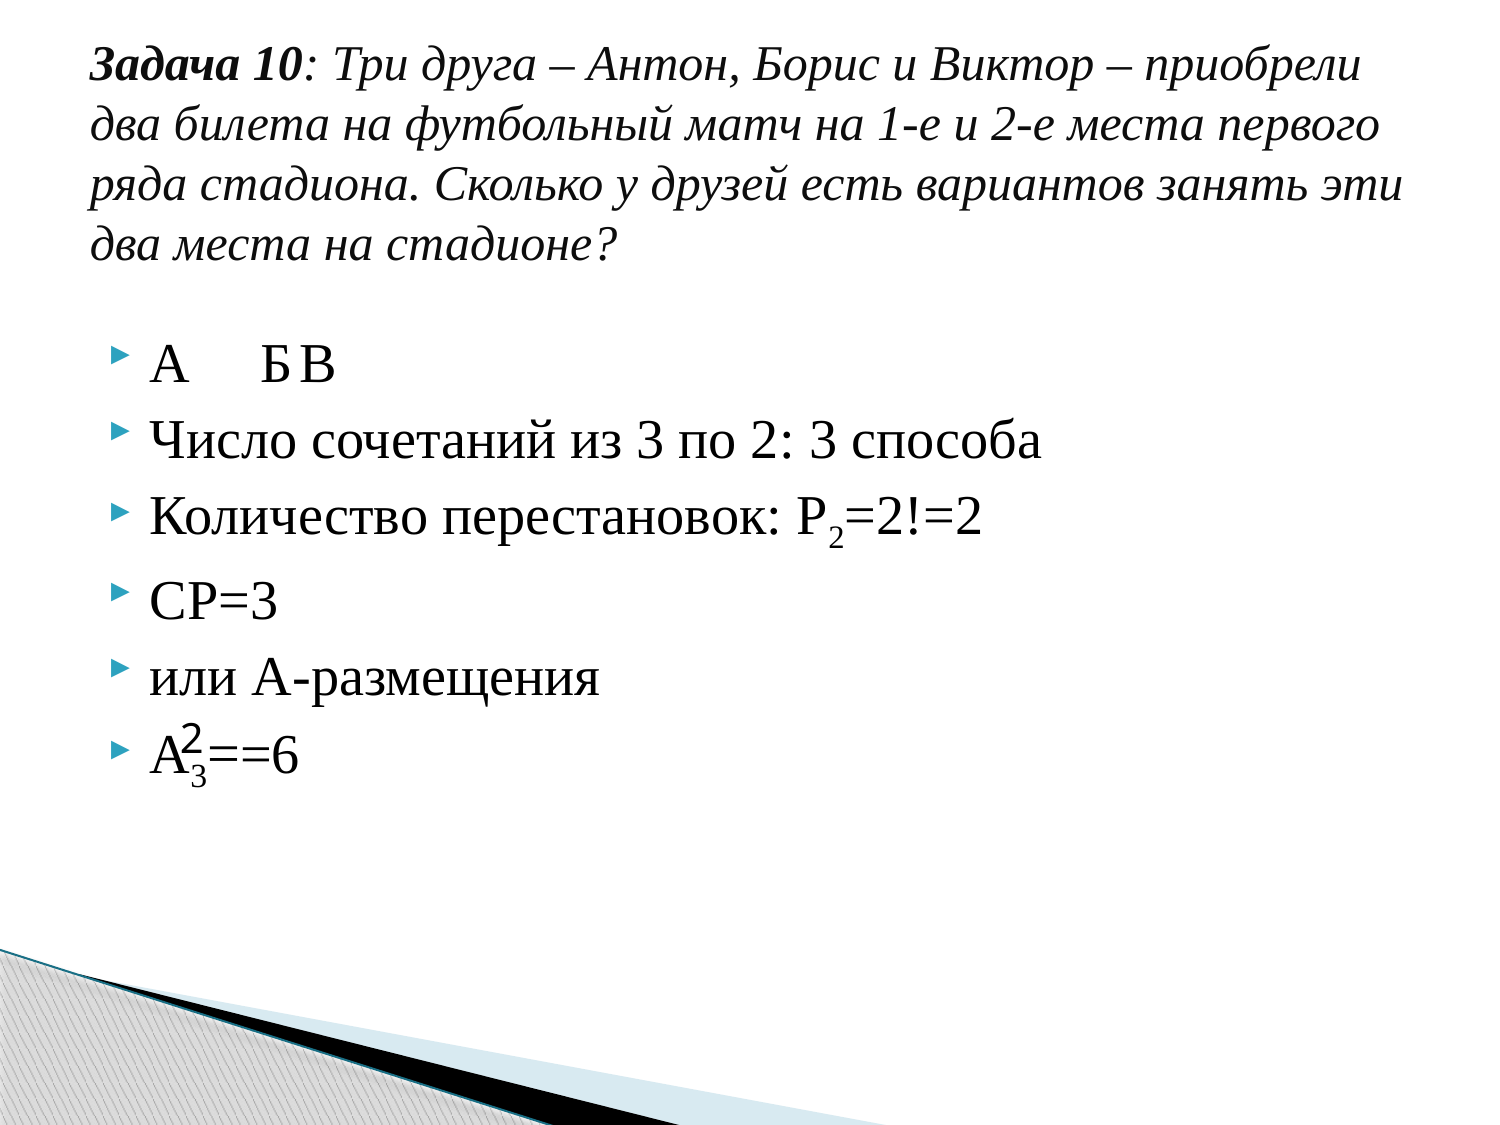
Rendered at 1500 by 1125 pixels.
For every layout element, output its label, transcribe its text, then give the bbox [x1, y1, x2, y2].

title Задача 10: Три друга – Антон, Борис и Виктор – приобрели два билета на футбольный матч на 1-е и 2-е места первого ряда стадиона. Сколько у друзей есть вариантов занять эти два места на стадионе? [75, 45, 1425, 256]
text_box 2 [165, 704, 225, 769]
